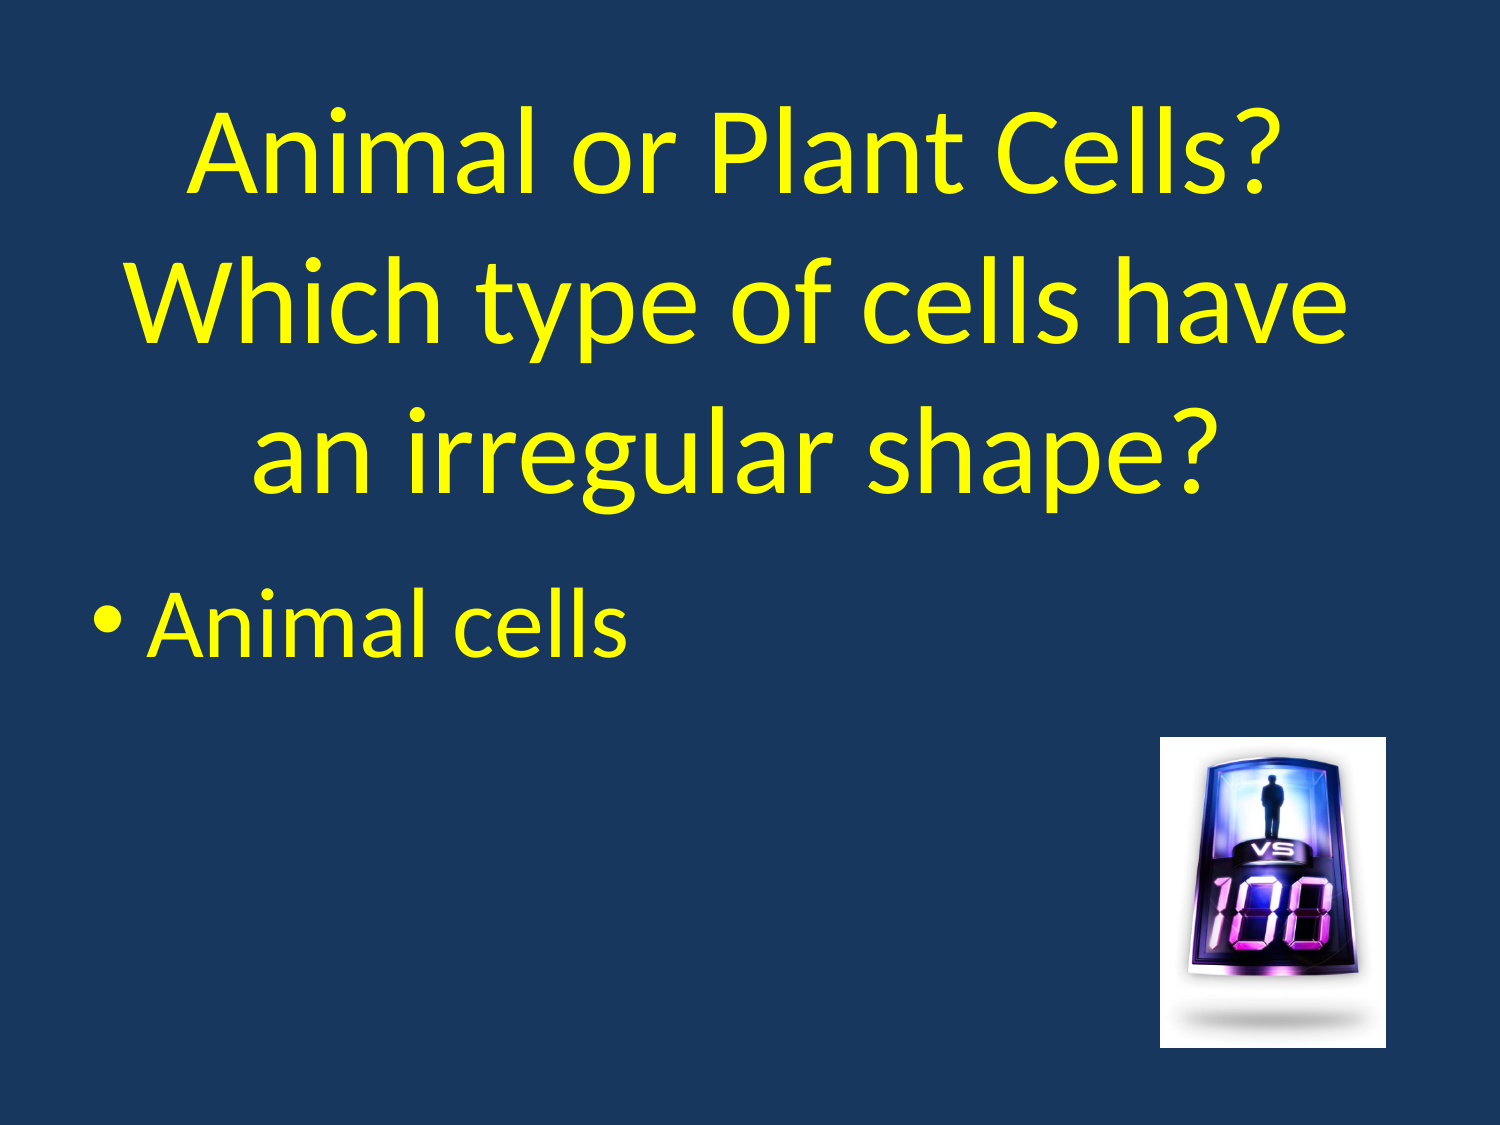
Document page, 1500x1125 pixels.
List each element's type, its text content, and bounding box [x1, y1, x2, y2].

title Animal or Plant Cells? Which type of cells have an irregular shape? [62, 200, 1413, 388]
picture [1160, 737, 1386, 1049]
list Animal cells [75, 549, 1425, 725]
